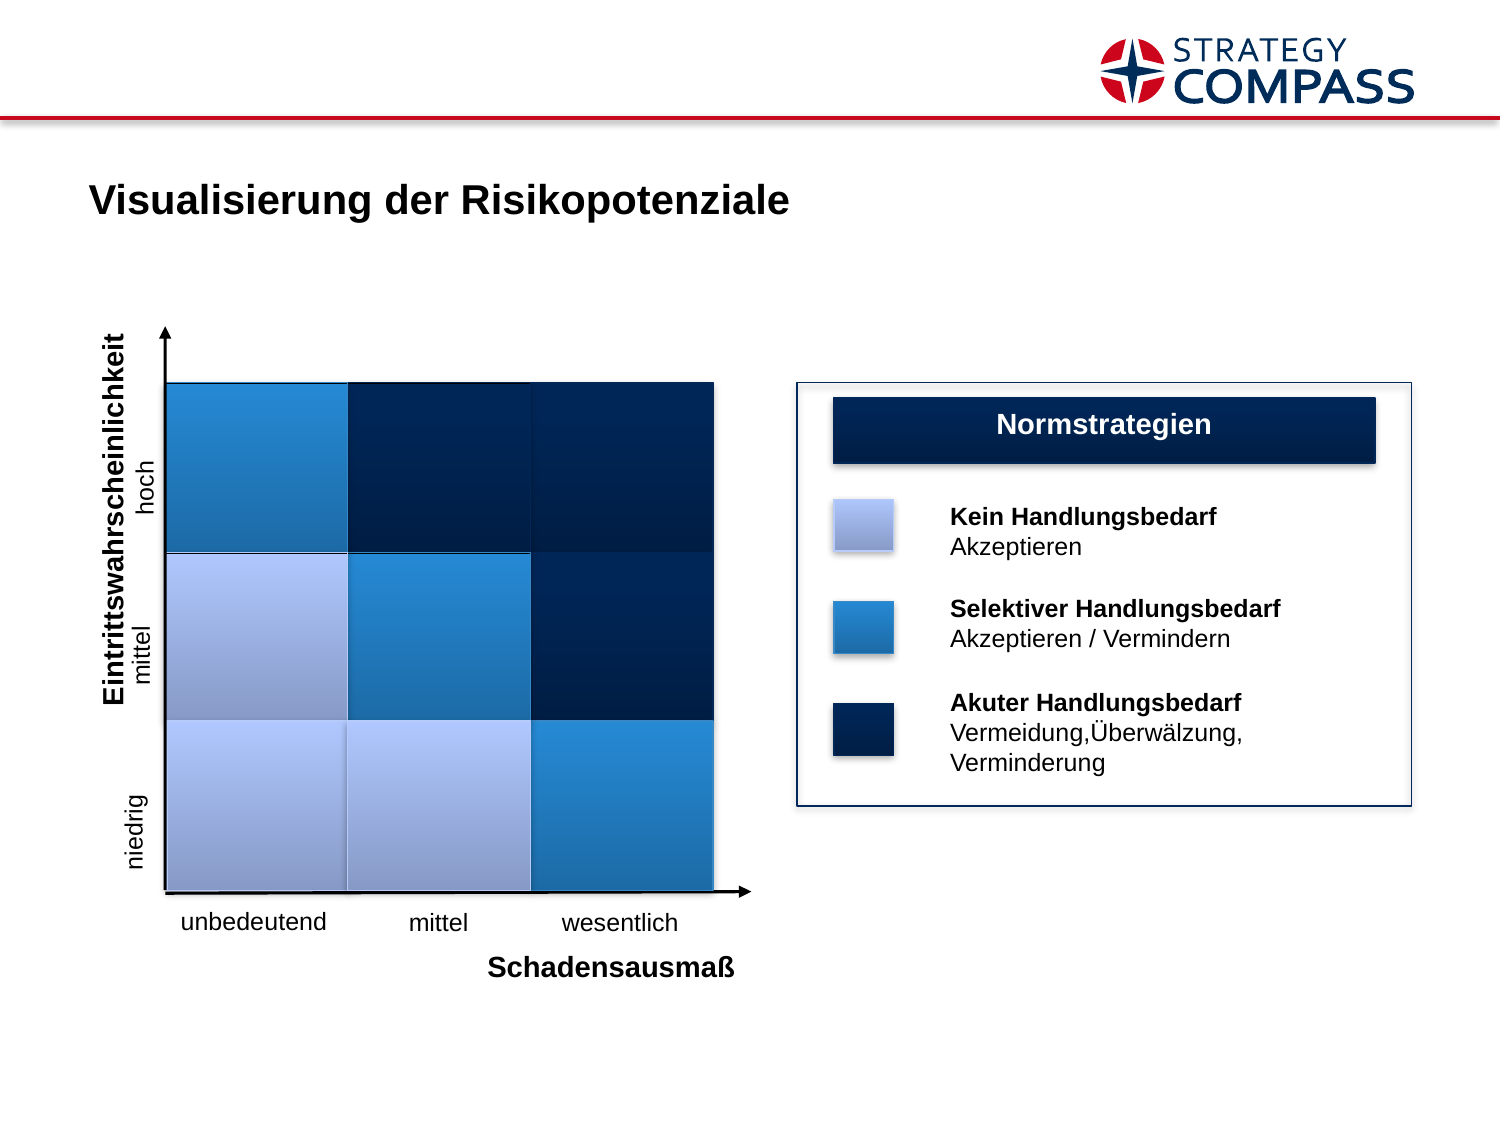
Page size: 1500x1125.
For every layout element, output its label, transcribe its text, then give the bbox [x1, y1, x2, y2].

title Visualisierung der Risikopotenziale [88, 172, 1412, 268]
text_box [86, 307, 752, 992]
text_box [796, 382, 1412, 807]
